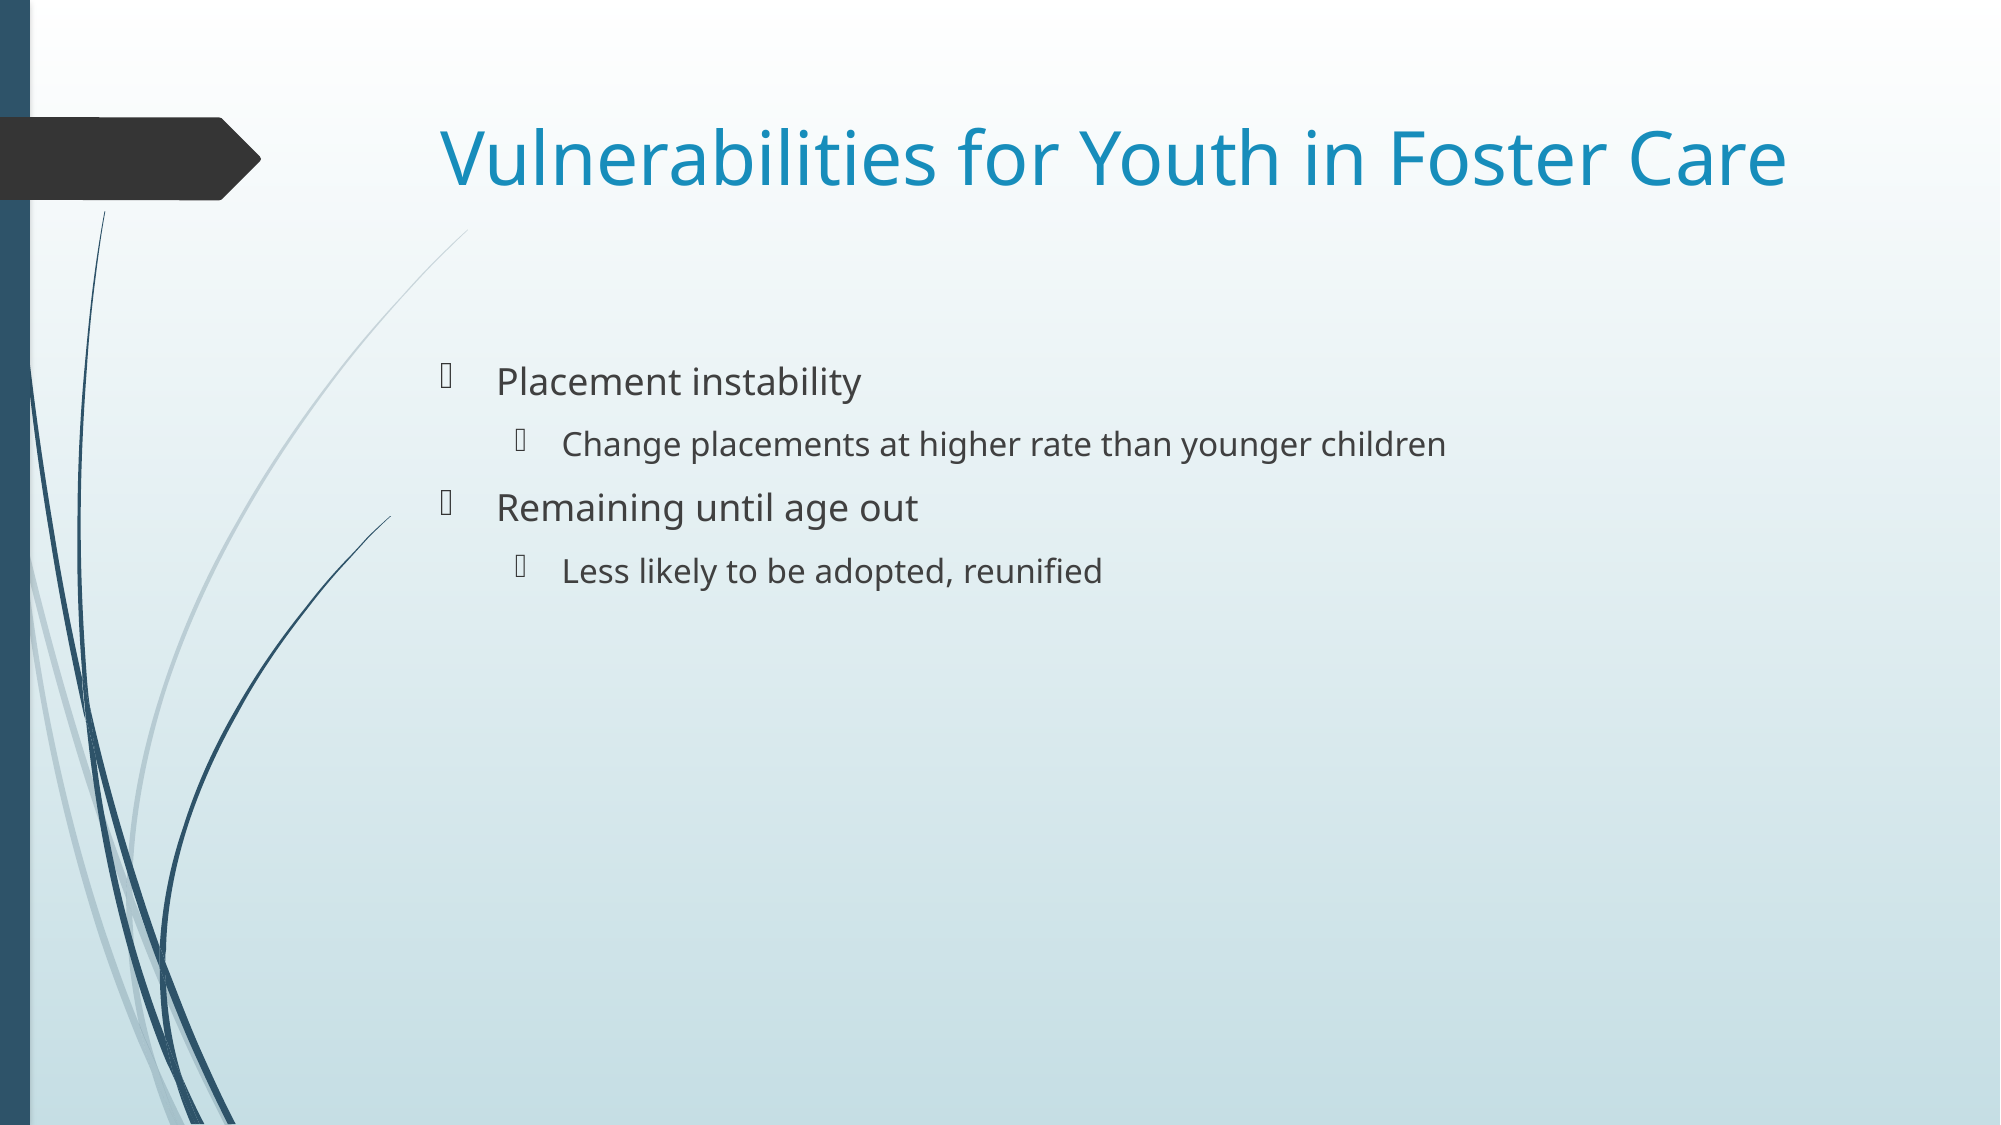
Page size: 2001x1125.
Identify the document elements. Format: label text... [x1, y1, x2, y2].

list Placement instability Change placements at higher rate than younger children Remaining until age out Less likely to be adopted, reunified [424, 350, 1888, 970]
title Vulnerabilities for Youth in Foster Care [425, 102, 1888, 313]
